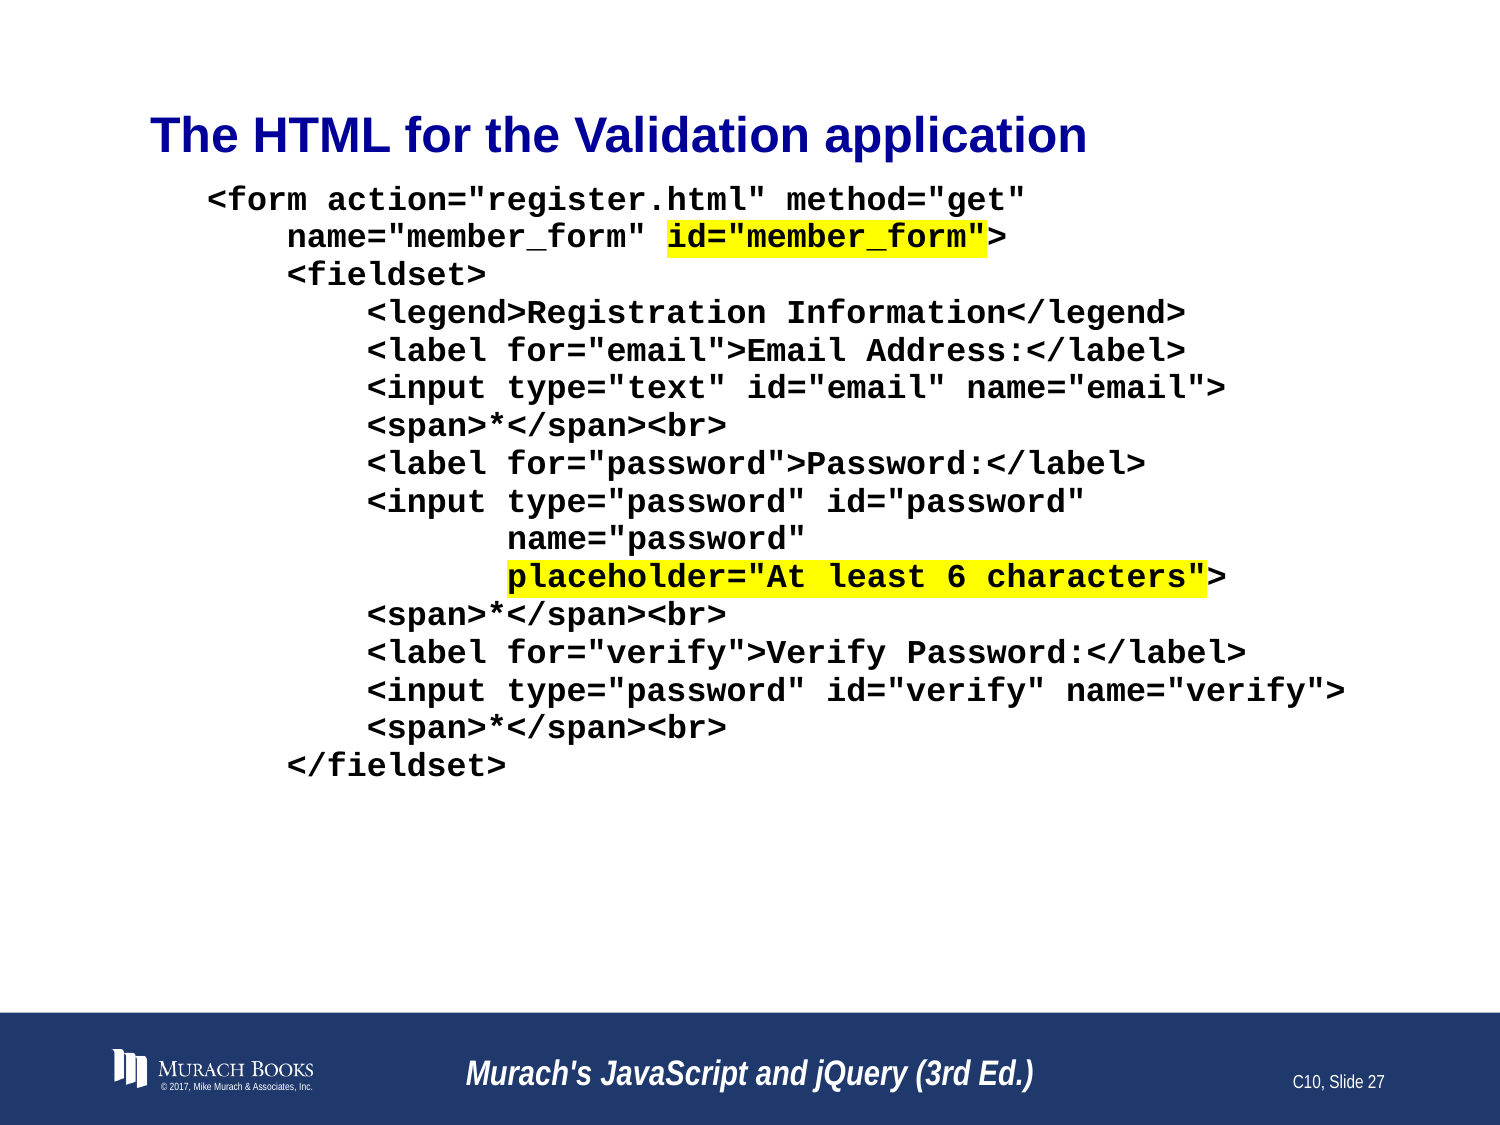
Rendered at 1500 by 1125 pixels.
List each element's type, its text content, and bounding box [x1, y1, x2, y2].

footer © 2017, Mike Murach & Associates, Inc. [12, 1025, 463, 1100]
slide_number Murach's JavaScript and jQuery (3rd Ed.) [463, 1025, 1050, 1100]
title The HTML for the Validation application [150, 102, 1350, 164]
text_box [149, 182, 1350, 826]
slide_number C10, Slide 27 [1087, 1025, 1400, 1100]
